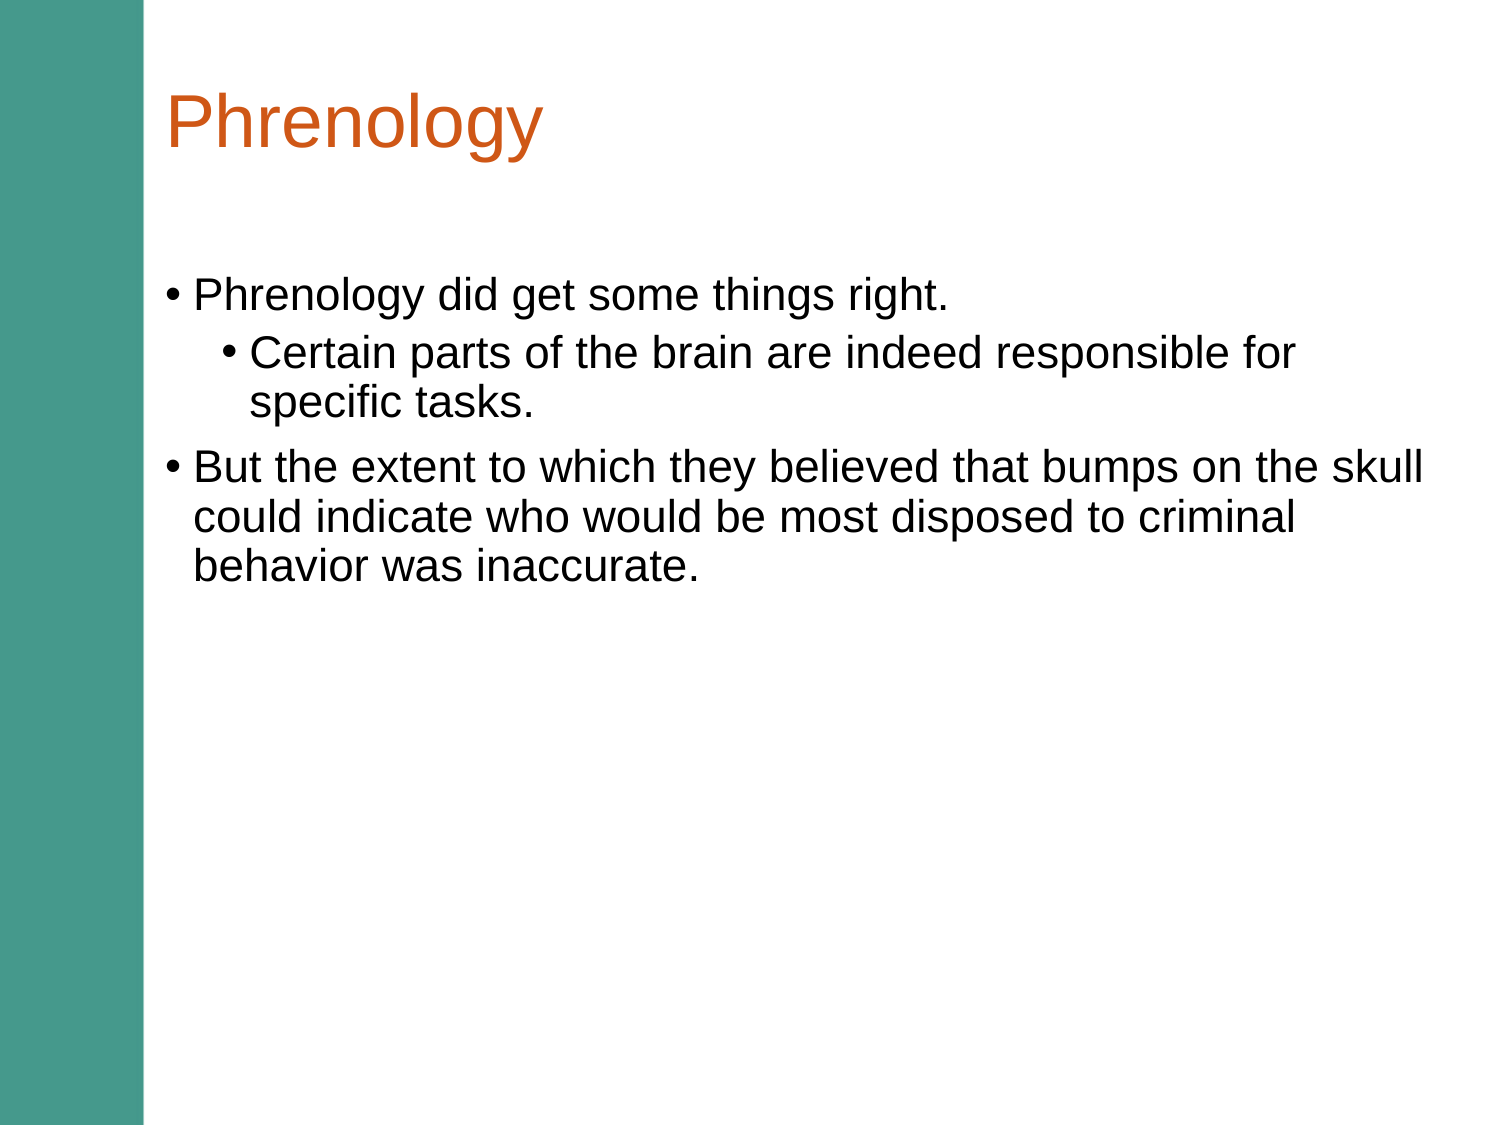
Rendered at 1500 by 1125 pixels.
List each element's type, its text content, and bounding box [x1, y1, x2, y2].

picture [0, 0, 1500, 1125]
title Phrenology [150, 58, 1444, 188]
list Phrenology did get some things right. Certain parts of the brain are indeed responsible for specific tasks. But the extent to which they believed that bumps on the skull could indicate who would be most disposed to criminal behavior was inaccurate. [150, 263, 1444, 978]
